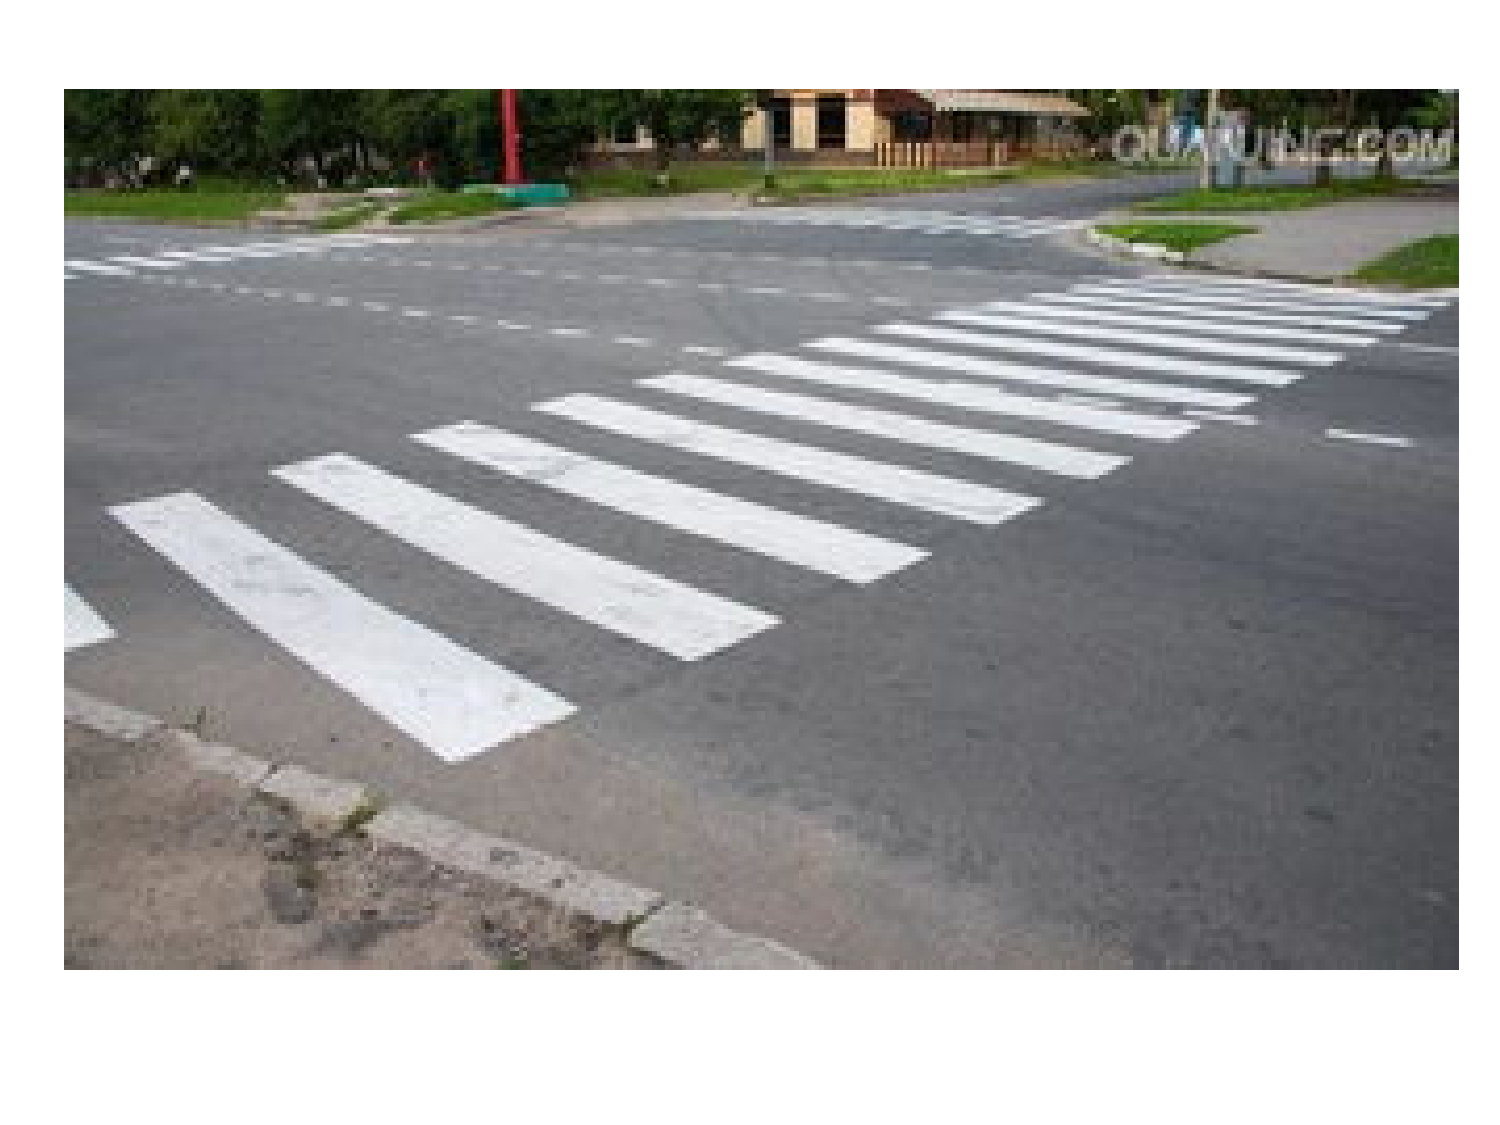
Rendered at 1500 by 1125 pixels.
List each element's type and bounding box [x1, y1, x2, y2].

picture [64, 89, 1459, 971]
